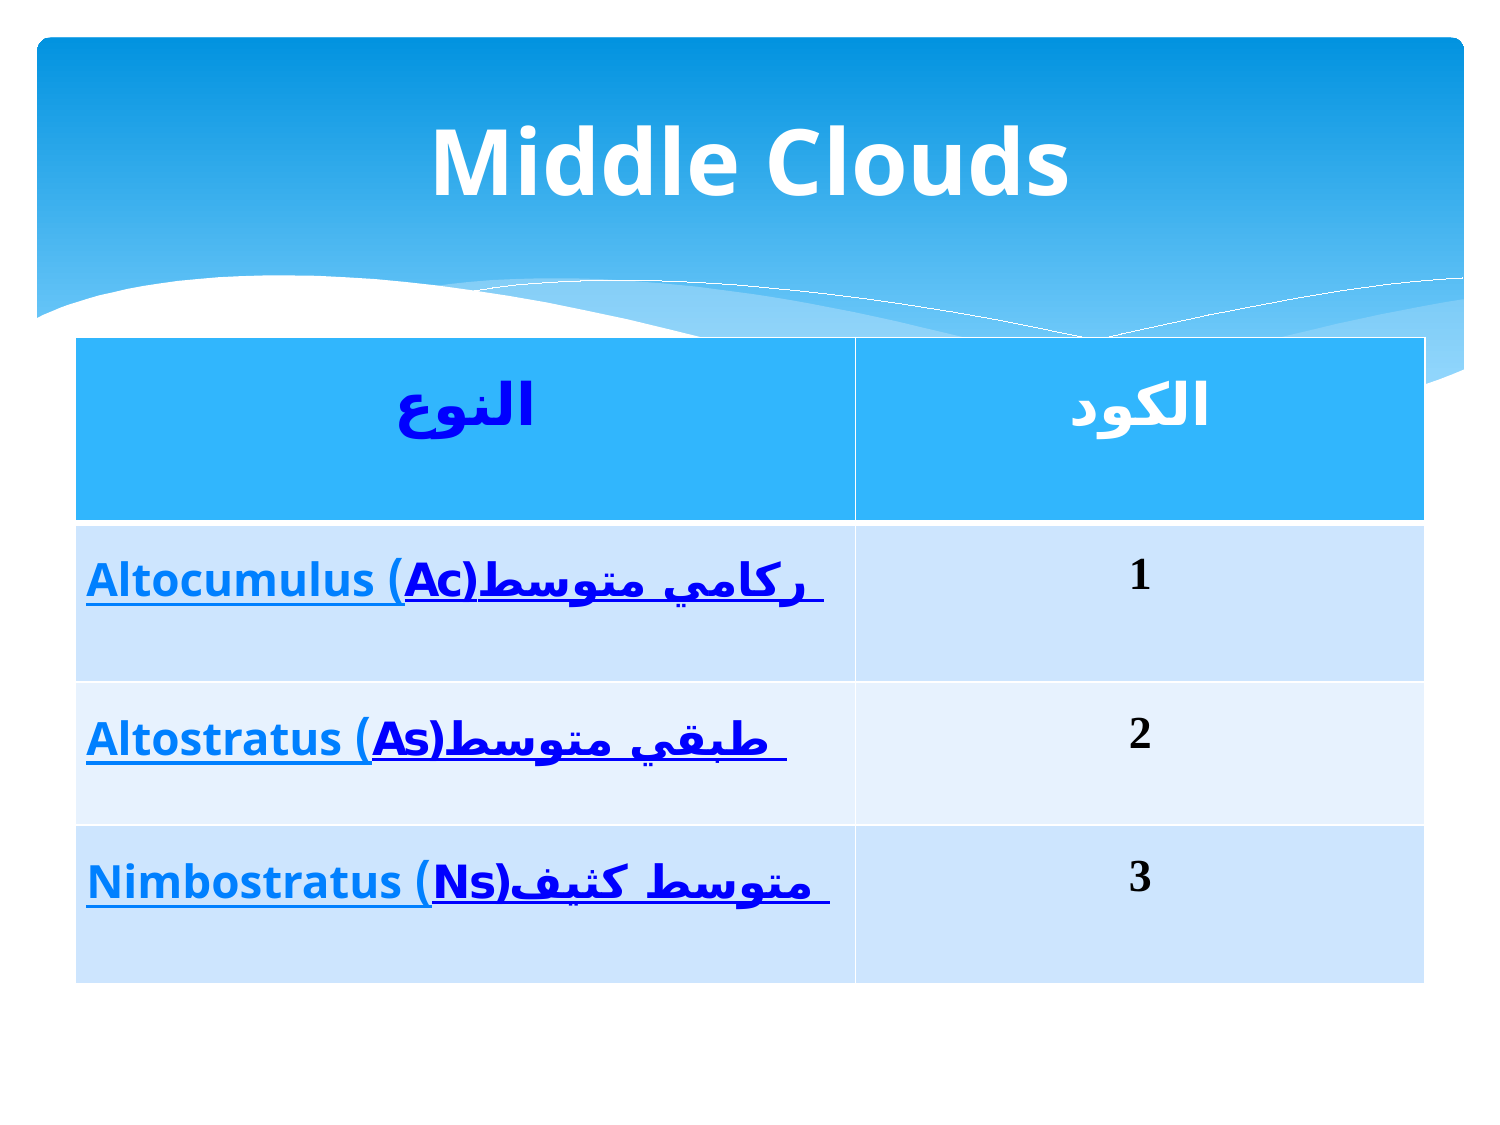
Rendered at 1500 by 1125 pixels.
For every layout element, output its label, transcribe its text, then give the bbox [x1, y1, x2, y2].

title Middle Clouds [75, 55, 1425, 261]
table_cell Altocumulus (Ac)ركامي متوسط [76, 526, 855, 681]
table_header الكود [856, 338, 1424, 520]
table_header النوع [76, 338, 855, 520]
table_cell 1 [856, 526, 1424, 681]
table_cell Altostratus (As)طبقي متوسط [76, 683, 855, 824]
table_cell 2 [856, 683, 1424, 824]
table_cell 3 [856, 826, 1424, 983]
table_cell Nimbostratus (Ns)متوسط كثيف [76, 826, 855, 983]
